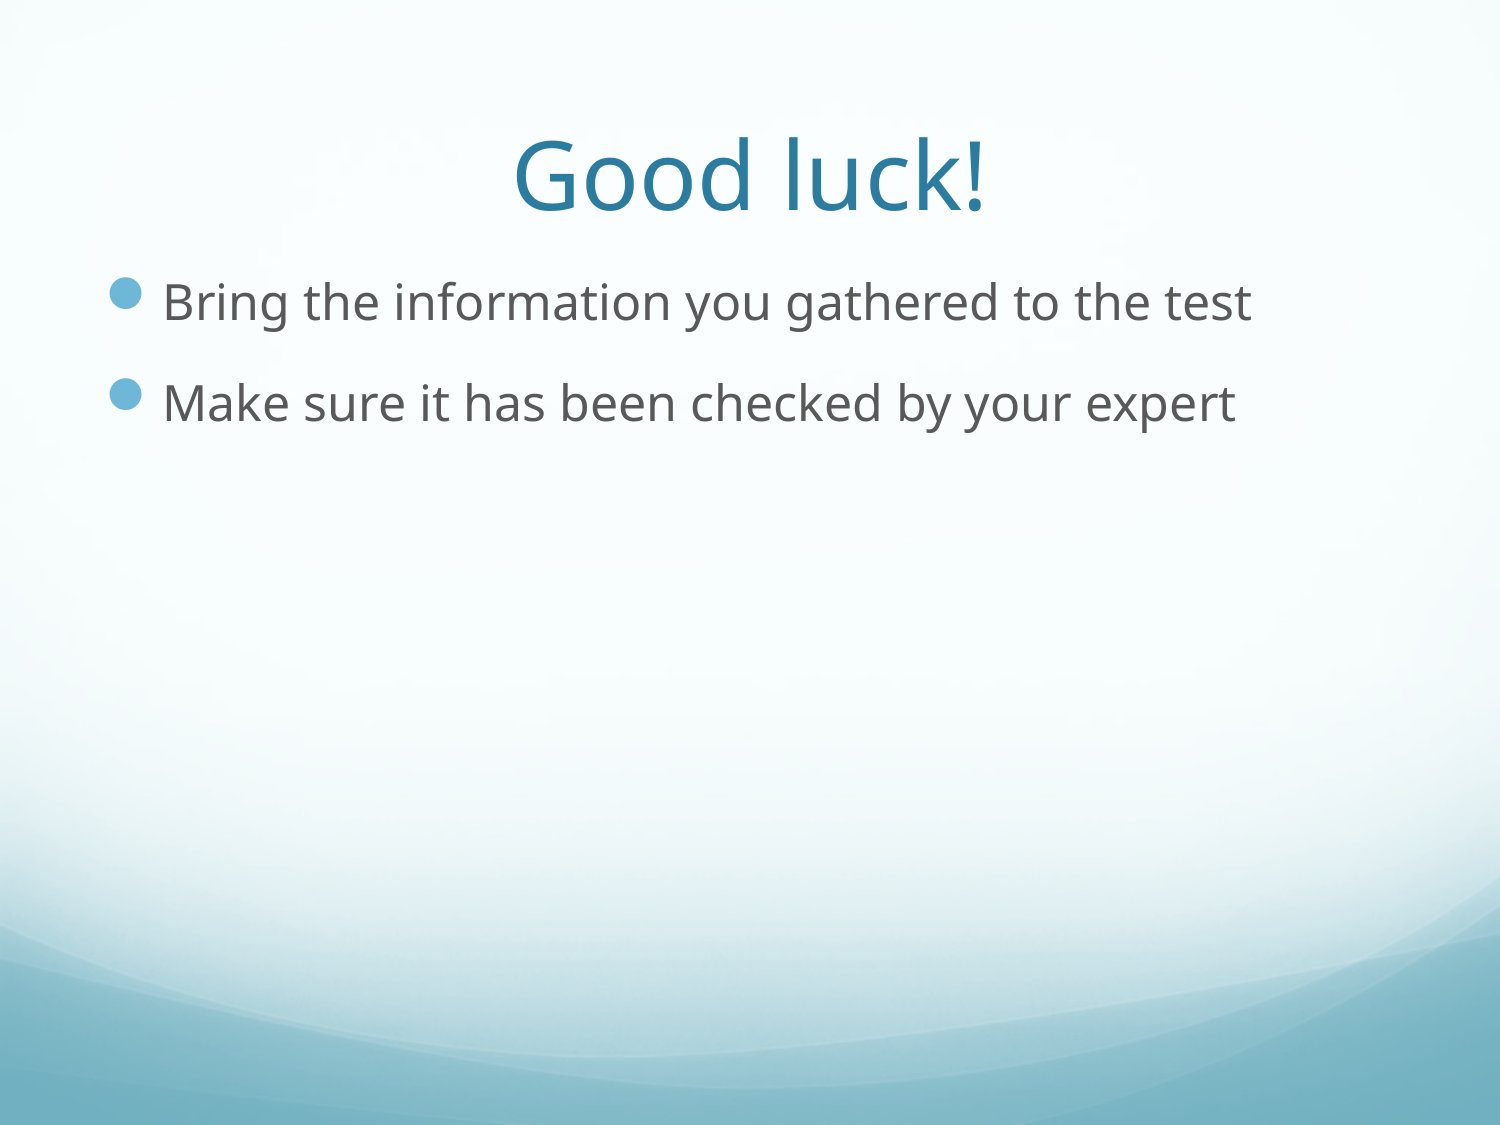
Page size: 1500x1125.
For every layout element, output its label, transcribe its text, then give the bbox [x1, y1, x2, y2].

title Good luck! [90, 17, 1410, 237]
list Bring the information you gathered to the test Make sure it has been checked by your expert [90, 262, 1410, 975]
